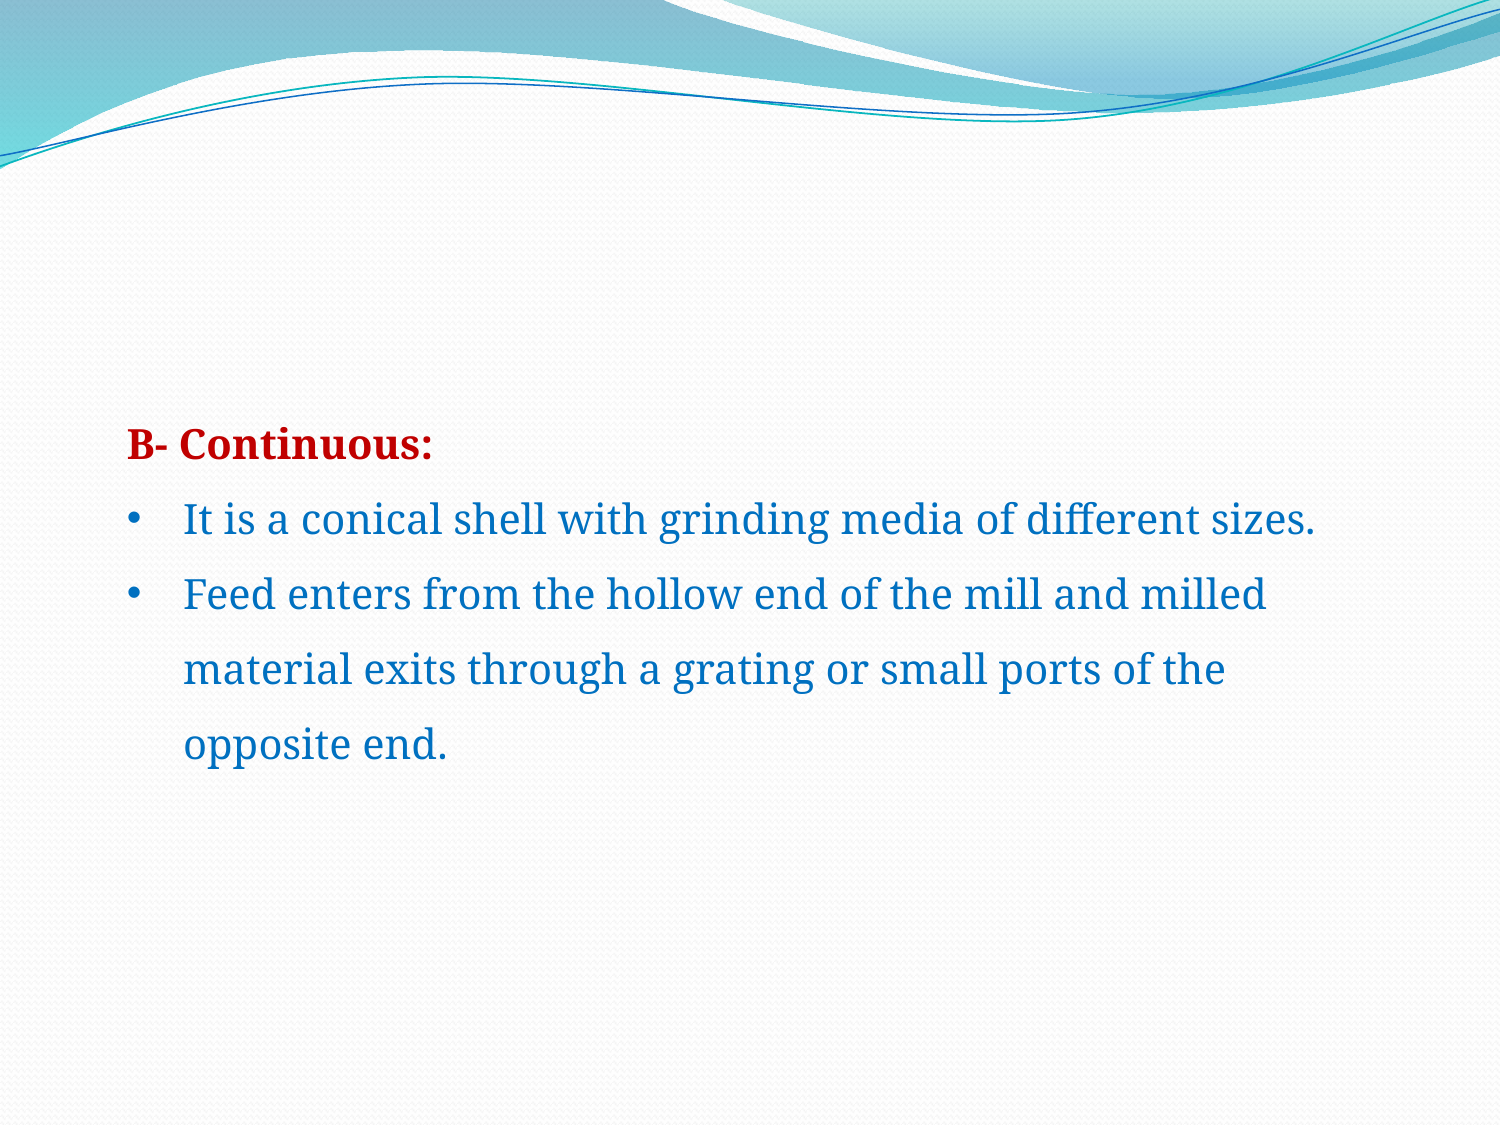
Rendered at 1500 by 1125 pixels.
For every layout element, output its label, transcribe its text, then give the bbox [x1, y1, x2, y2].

text_box B- Continuous: It is a conical shell with grinding media of different sizes. Feed enters from the hollow end of the mill and milled material exits through a grating or small ports of the opposite end. [112, 385, 1365, 850]
